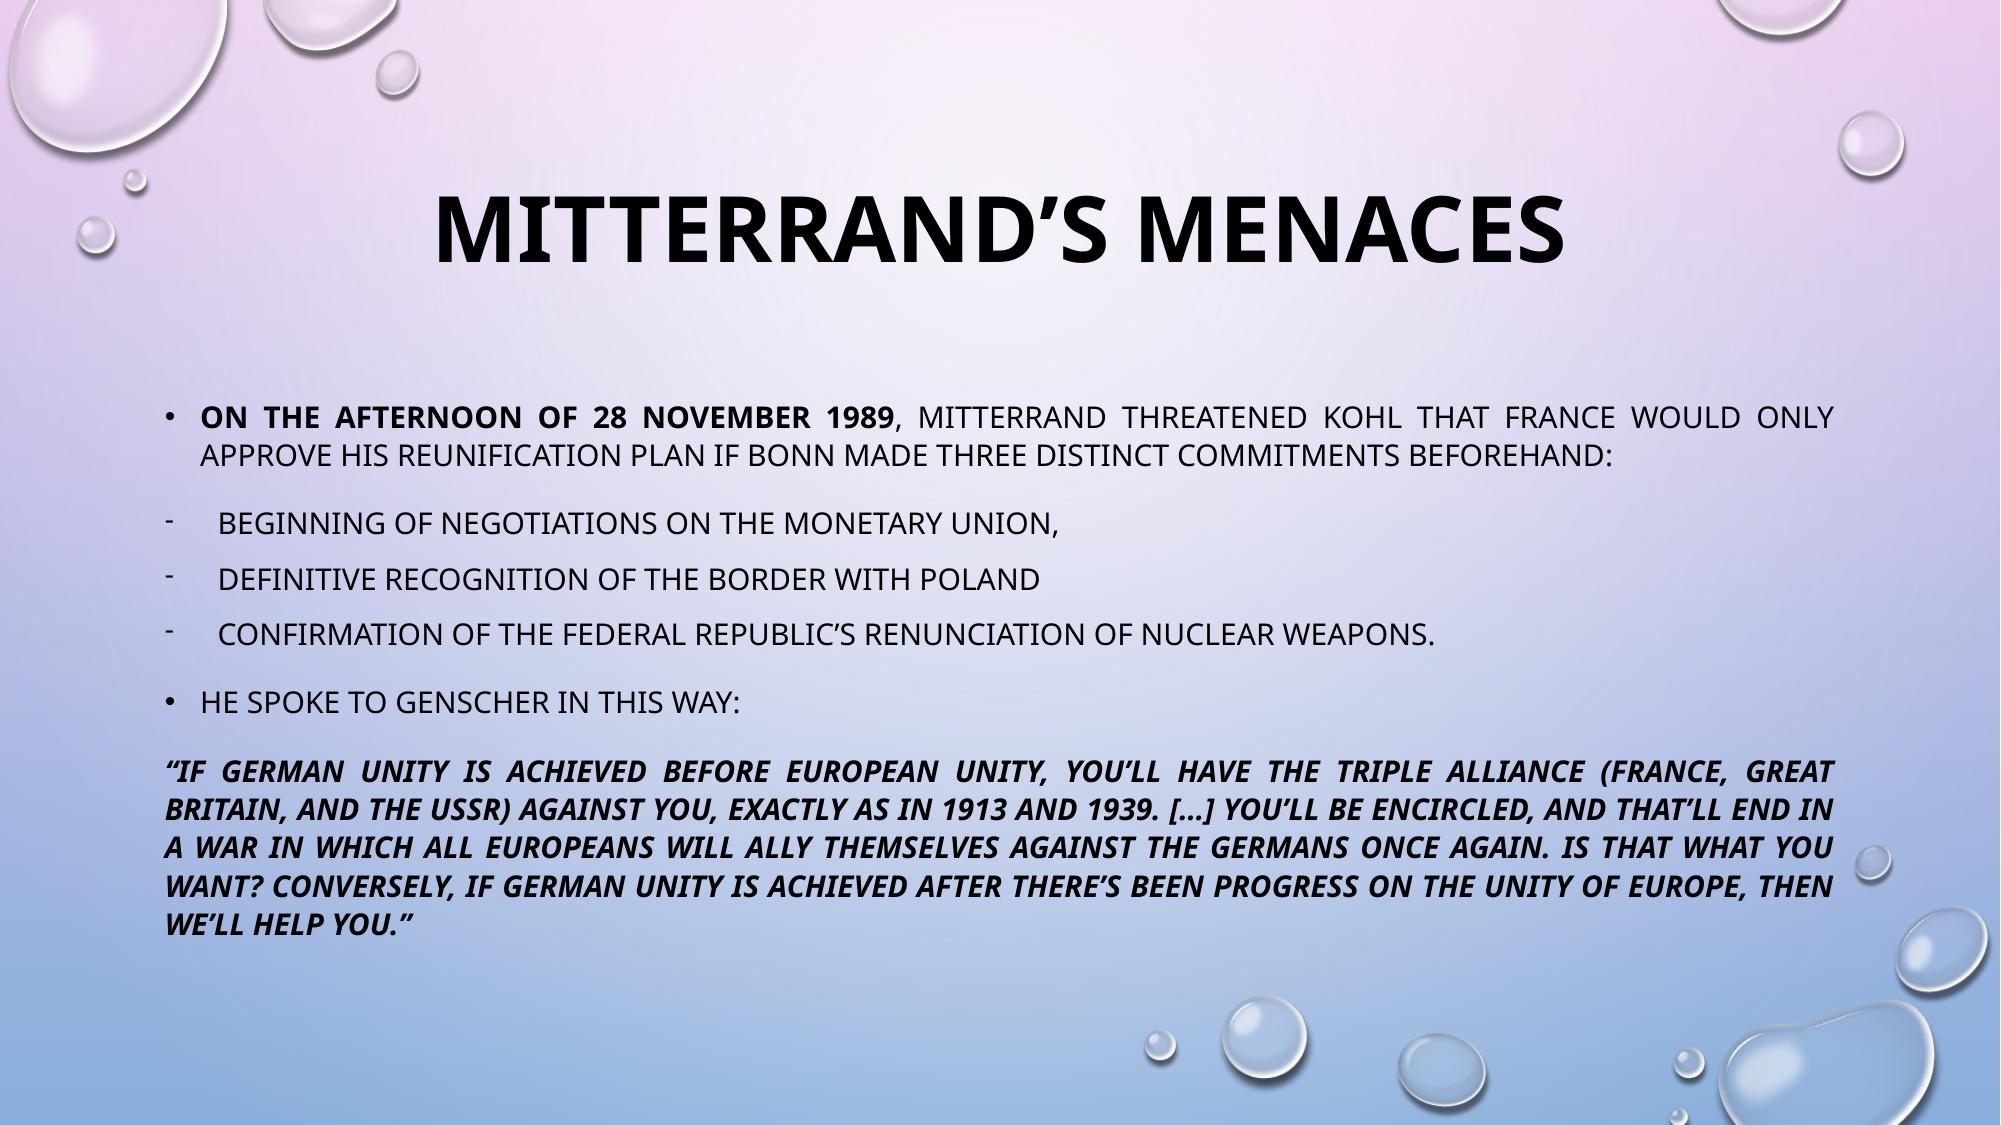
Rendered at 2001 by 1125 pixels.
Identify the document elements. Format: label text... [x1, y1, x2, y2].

picture [0, 0, 2000, 1125]
title MITTERRAND’S MENACES [149, 101, 1851, 364]
list On the afternoon of 28 November 1989, Mitterrand threatened Kohl that France would only approve his reunification plan if Bonn made three distinct commitments beforehand: beginning of negotiations on the monetary union, definitive recognition of the border with Poland confirmation of the Federal Republic’s renunciation of nuclear weapons. He spoke to genscher in this way: “If German unity is achieved before European unity, you’ll have the Triple Alliance (France, Great Britain, and the USSR) against you, exactly as in 1913 and 1939. […] You’ll be encircled, and that’ll end in a war in which all Europeans will ally themselves against the Germans once again. Is that what you want? Conversely, if German unity is achieved after there’s been progress on the unity of Europe, then we’ll help you.” [149, 388, 1850, 950]
